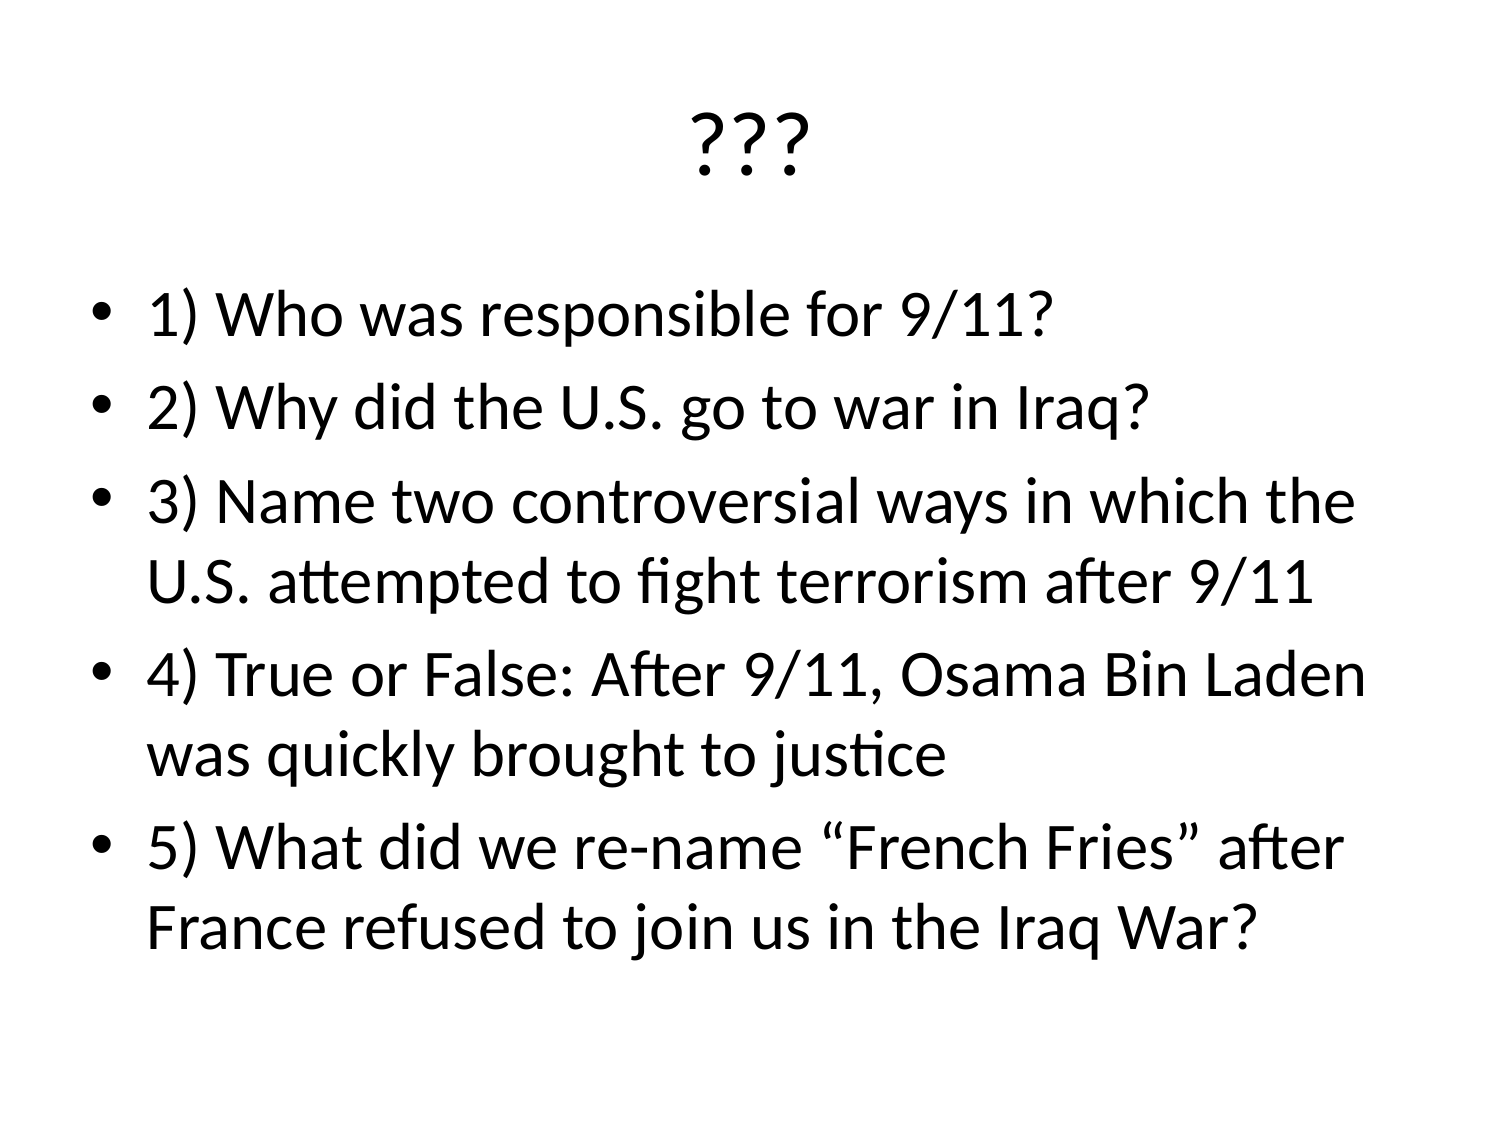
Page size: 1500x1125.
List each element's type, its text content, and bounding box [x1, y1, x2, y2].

list 1) Who was responsible for 9/11? 2) Why did the U.S. go to war in Iraq? 3) Name two controversial ways in which the U.S. attempted to fight terrorism after 9/11 4) True or False: After 9/11, Osama Bin Laden was quickly brought to justice 5) What did we re-name “French Fries” after France refused to join us in the Iraq War? [75, 262, 1425, 1005]
title ??? [75, 45, 1425, 233]
